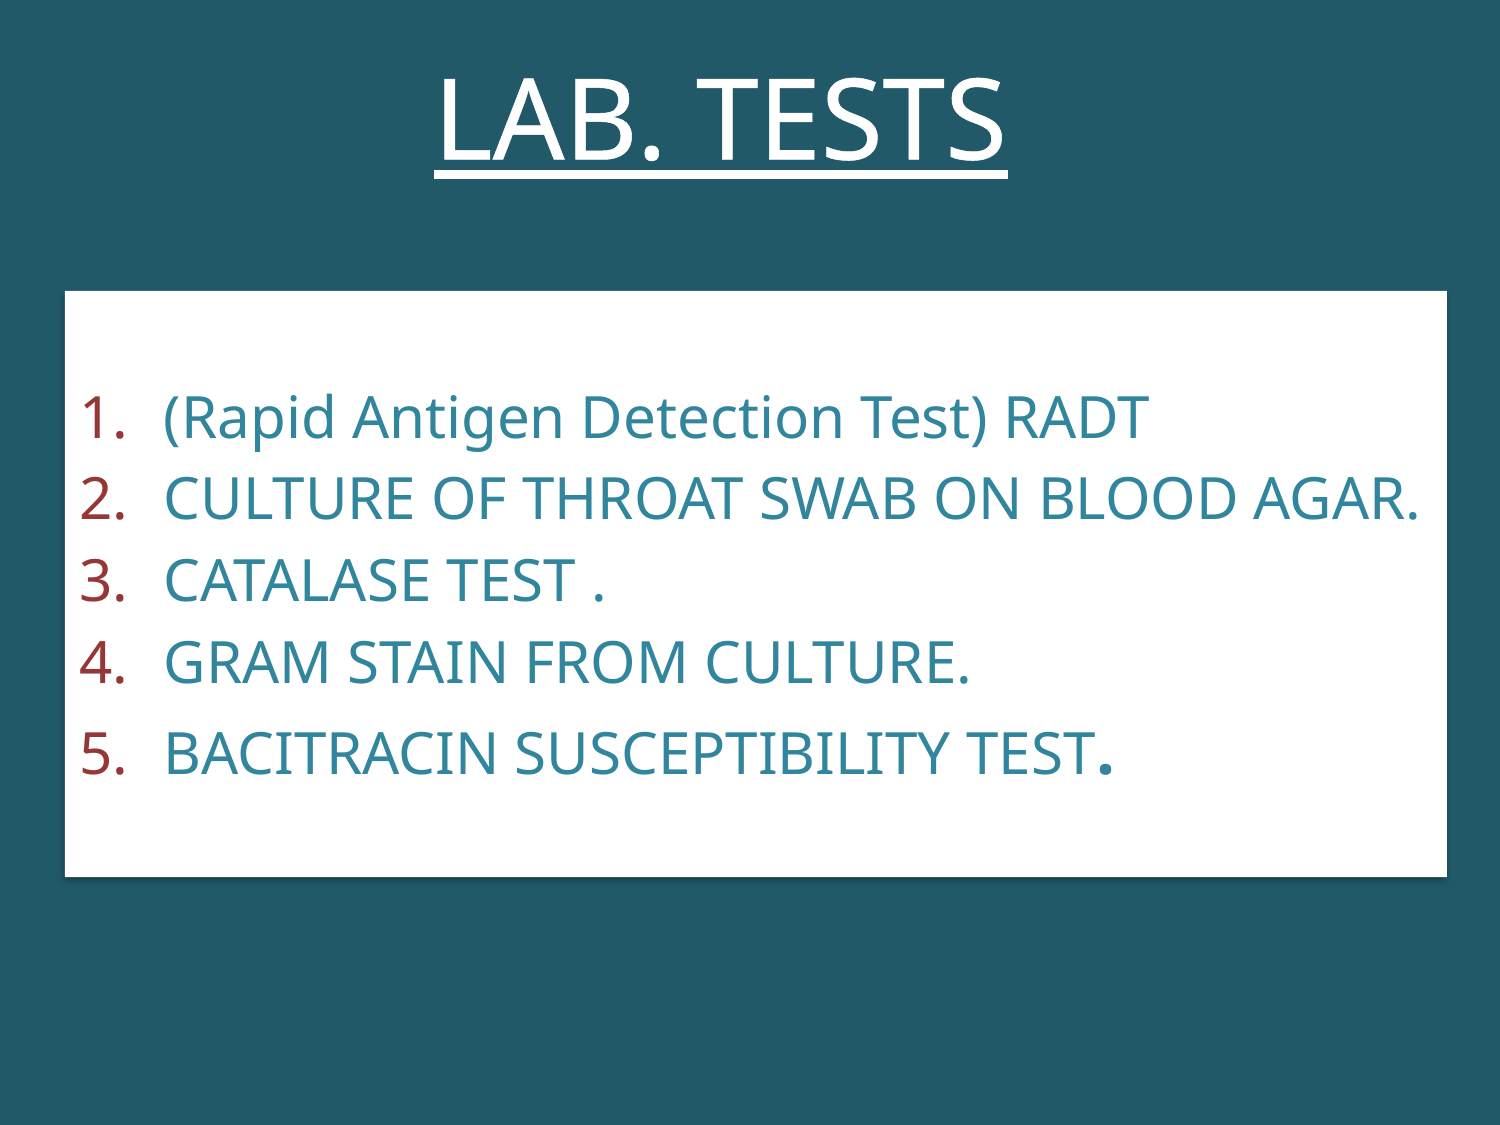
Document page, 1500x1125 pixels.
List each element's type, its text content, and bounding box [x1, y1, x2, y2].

text_box (Rapid Antigen Detection Test) RADT CULTURE OF THROAT SWAB ON BLOOD AGAR. CATALASE TEST . GRAM STAIN FROM CULTURE. BACITRACIN SUSCEPTIBILITY TEST. [63, 289, 1449, 879]
text_box LAB. TESTS [230, 39, 1211, 190]
